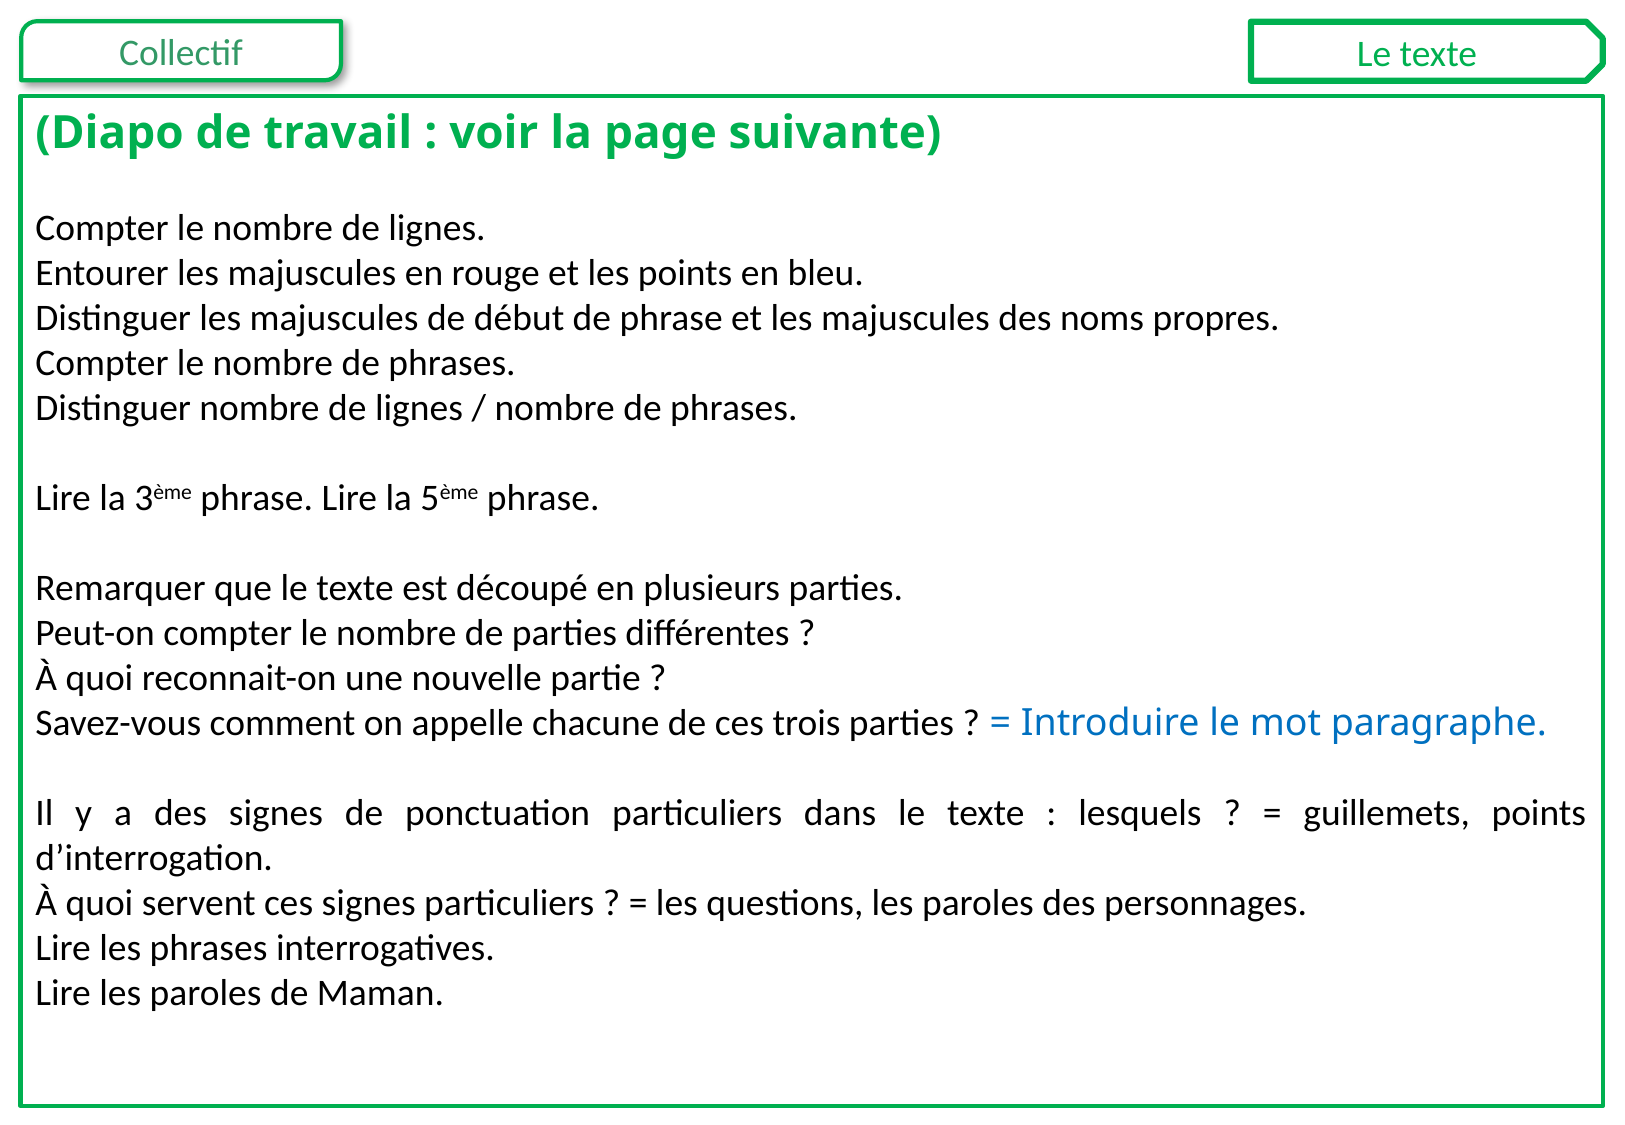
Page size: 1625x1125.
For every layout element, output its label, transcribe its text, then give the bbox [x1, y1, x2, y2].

list Le texte [1250, 21, 1584, 81]
list (Diapo de travail : voir la page suivante) Compter le nombre de lignes. Entourer les majuscules en rouge et les points en bleu. Distinguer les majuscules de début de phrase et les majuscules des noms propres. Compter le nombre de phrases. Distinguer nombre de lignes / nombre de phrases. Lire la 3ème phrase. Lire la 5ème phrase. Remarquer que le texte est découpé en plusieurs parties. Peut-on compter le nombre de parties différentes ? À quoi reconnait-on une nouvelle partie ? Savez-vous comment on appelle chacune de ces trois parties ? = Introduire le mot paragraphe. Il y a des signes de ponctuation particuliers dans le texte : lesquels ? = guillemets, points d’interrogation. À quoi servent ces signes particuliers ? = les questions, les paroles des personnages. Lire les phrases interrogatives. Lire les paroles de Maman. [18, 94, 1605, 1108]
